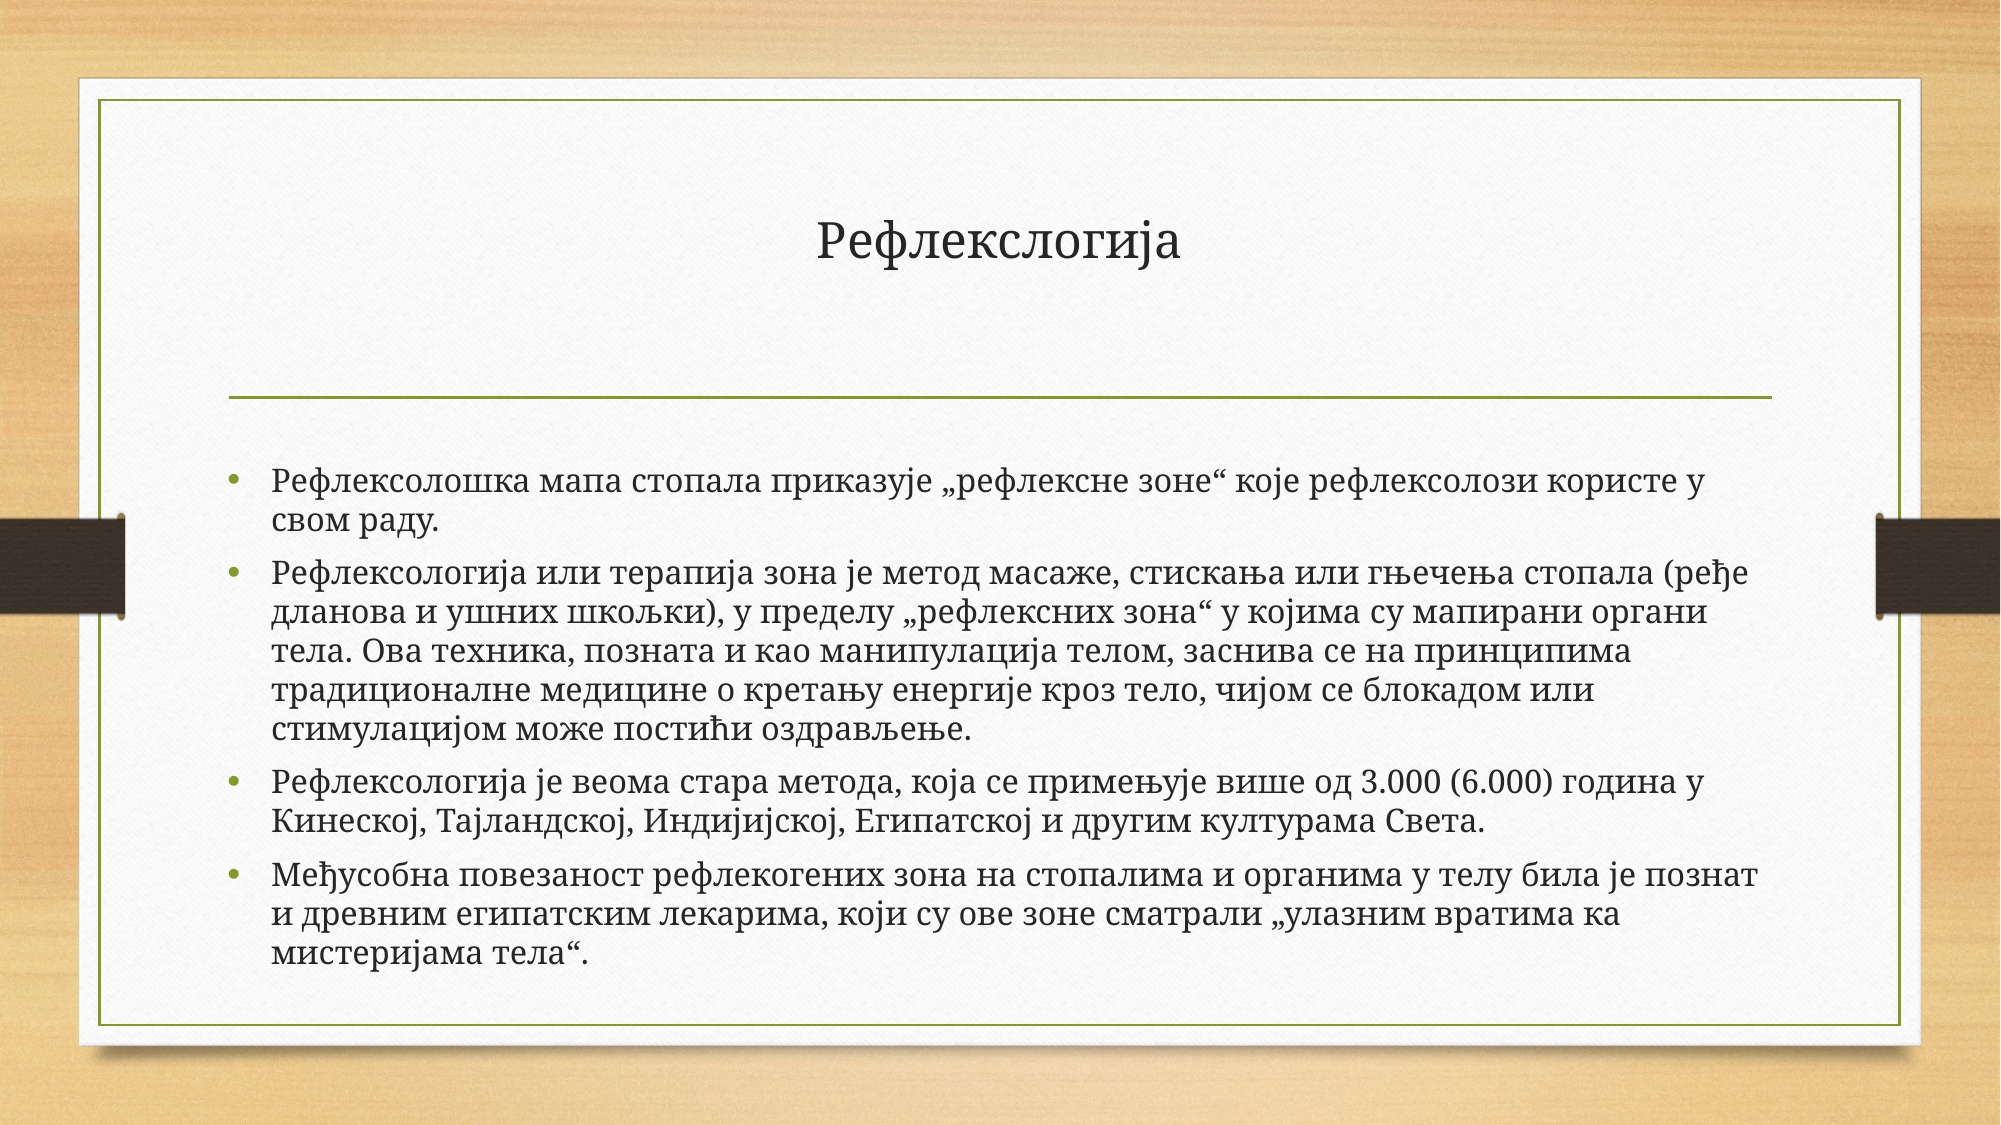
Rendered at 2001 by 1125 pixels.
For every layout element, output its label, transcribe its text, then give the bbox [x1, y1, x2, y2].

list Рефлексолошка мапа стопала приказује „рефлексне зоне“ које рефлексолози користе у свом раду. Рефлексологија или терапија зона је метод масаже, стискања или гњечења стопала (ређе дланова и ушних шкољки), у пределу „рефлексних зона“ у којима су мапирани органи тела. Ова техника, позната и као манипулација телом, заснива се на принципима традиционалне медицине о кретању енергије кроз тело, чијом се блокадом или стимулацијом може постићи оздрављење. Рефлексологија је веома стара метода, која се примењује више од 3.000 (6.000) година у Кинеској, Тајландској, Индијијској, Египатској и другим културама Света. Међусобна повезаност рефлекогених зона на стопалима и органима у телу била је познат и древним египатским лекарима, који су ове зоне сматрали „улазним вратима ка мистеријама тела“. [212, 398, 1788, 980]
picture [0, 0, 2001, 1125]
title Рефлекслогија [212, 161, 1788, 375]
